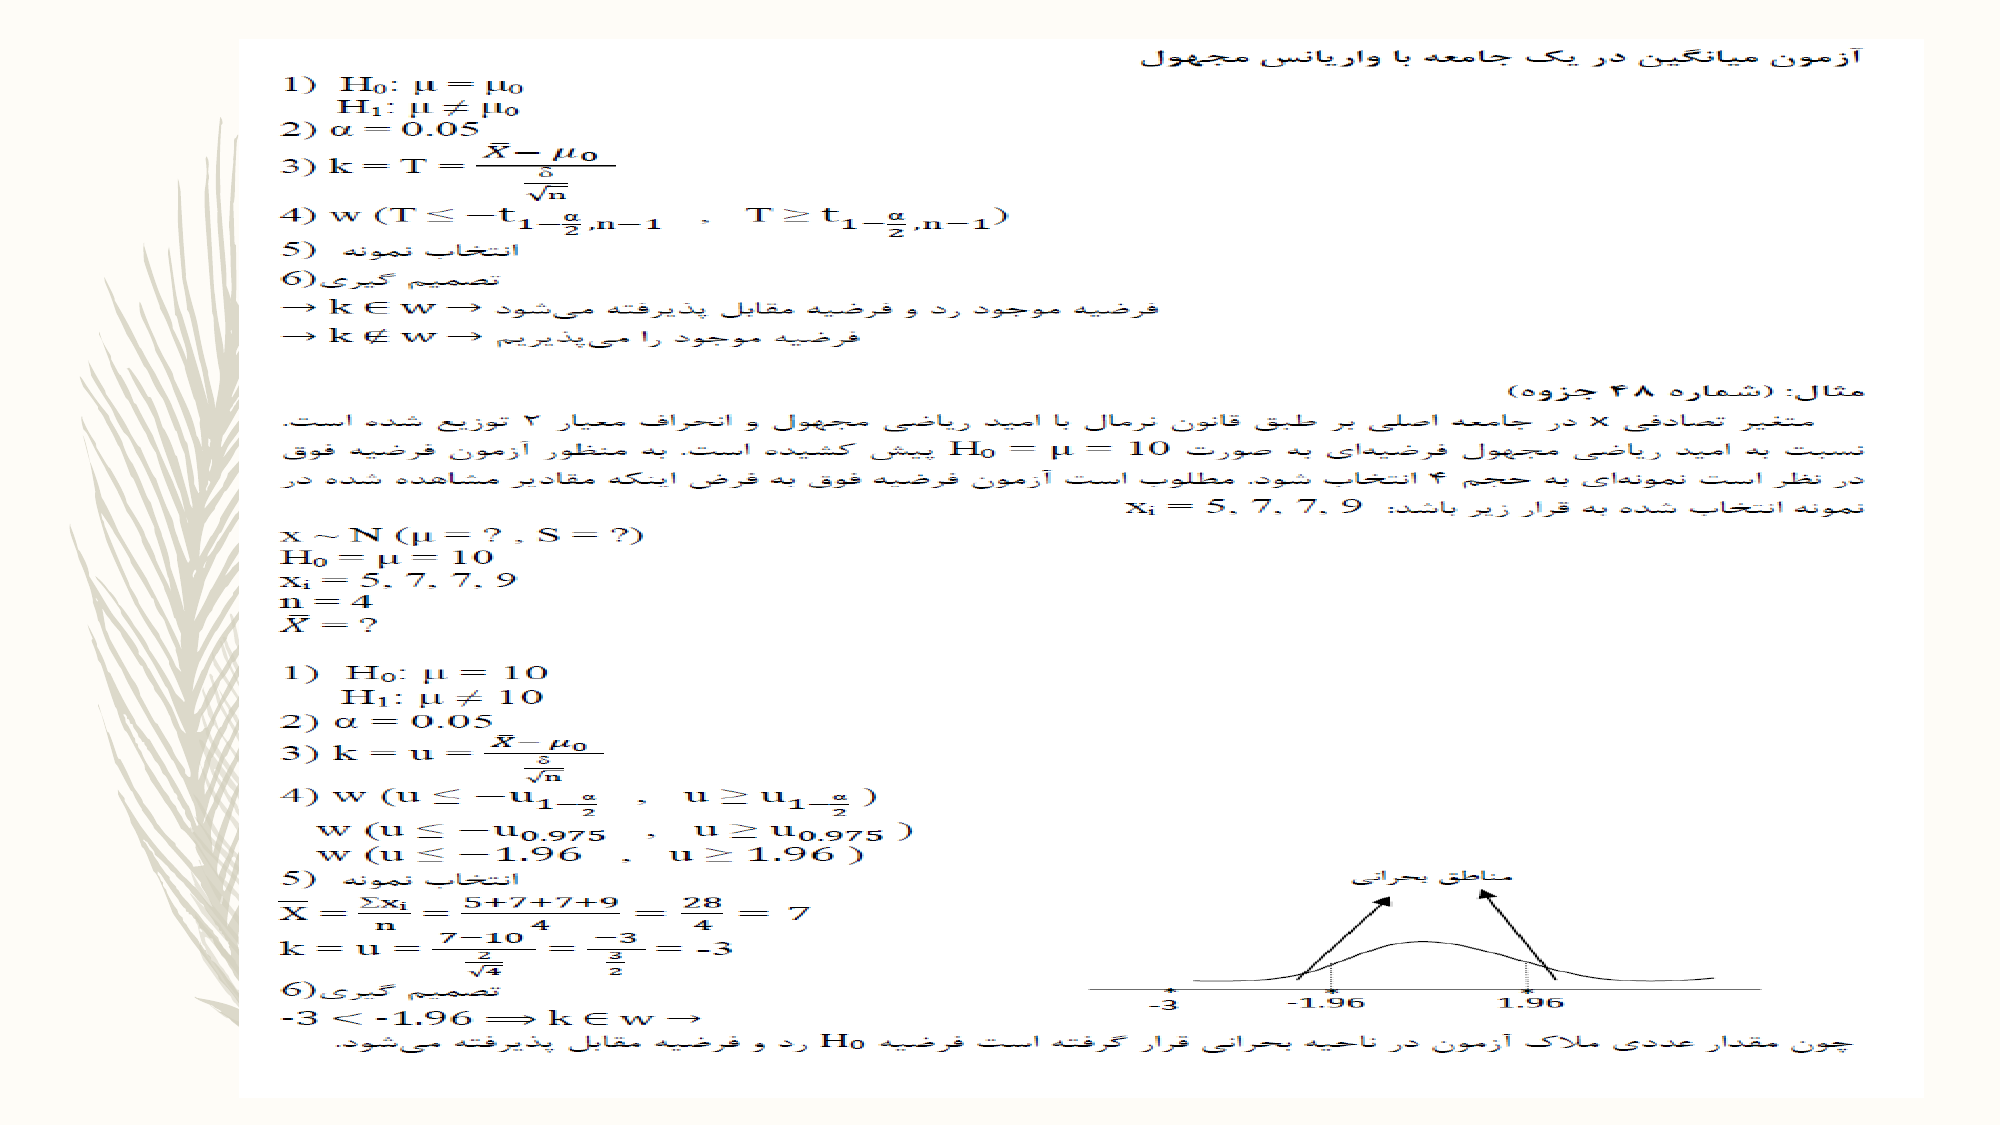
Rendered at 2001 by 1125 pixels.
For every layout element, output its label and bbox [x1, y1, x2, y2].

picture [238, 38, 1925, 1099]
